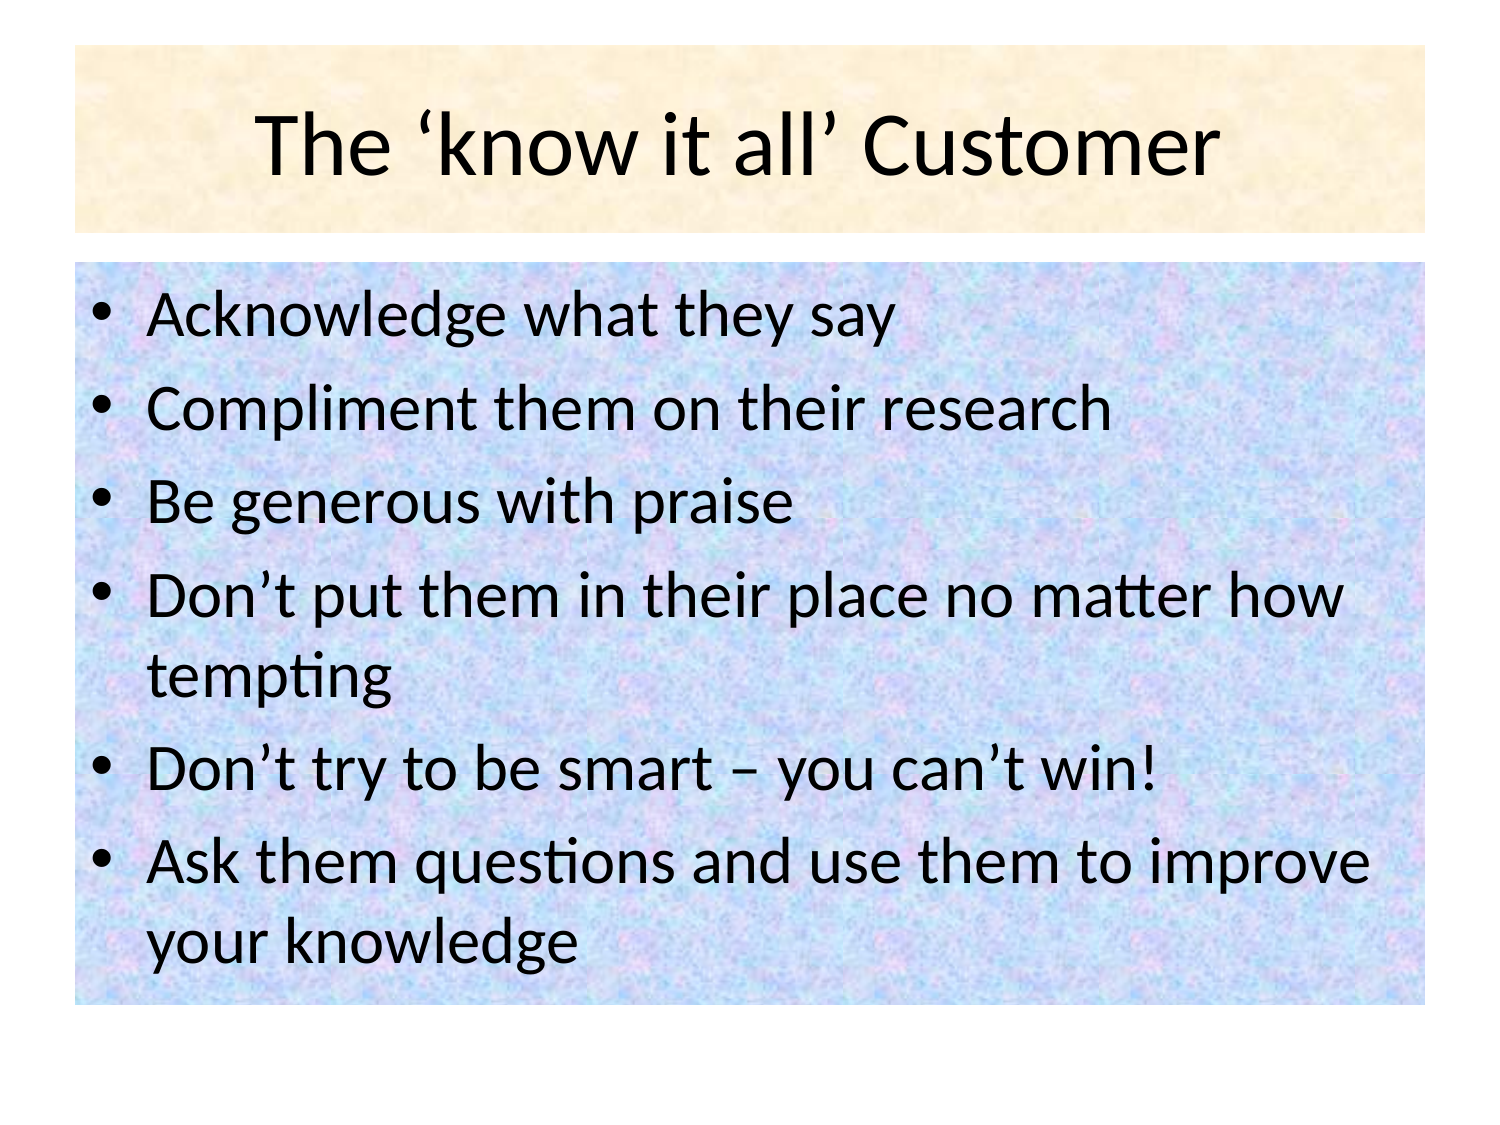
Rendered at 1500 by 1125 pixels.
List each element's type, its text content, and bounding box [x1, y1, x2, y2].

title The ‘know it all’ Customer [75, 45, 1425, 233]
list Acknowledge what they say Compliment them on their research Be generous with praise Don’t put them in their place no matter how tempting Don’t try to be smart – you can’t win! Ask them questions and use them to improve your knowledge [75, 262, 1425, 1005]
